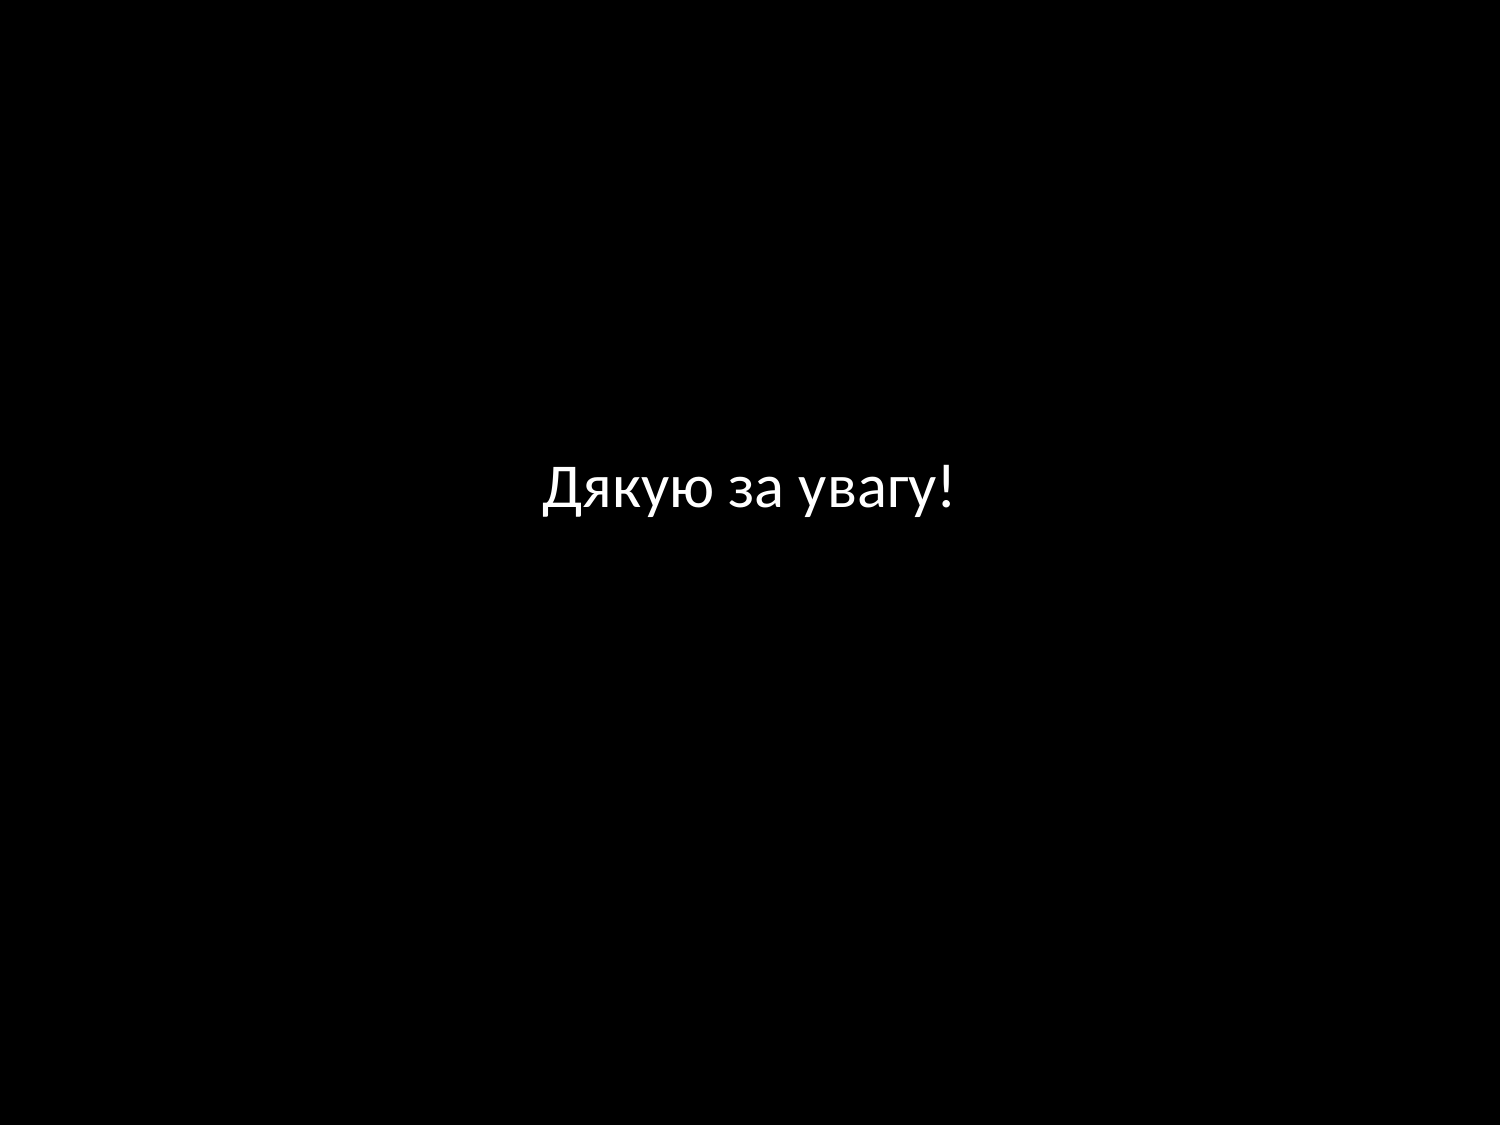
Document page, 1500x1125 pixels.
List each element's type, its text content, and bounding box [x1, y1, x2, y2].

list Дякую за увагу! [0, 0, 1500, 1125]
